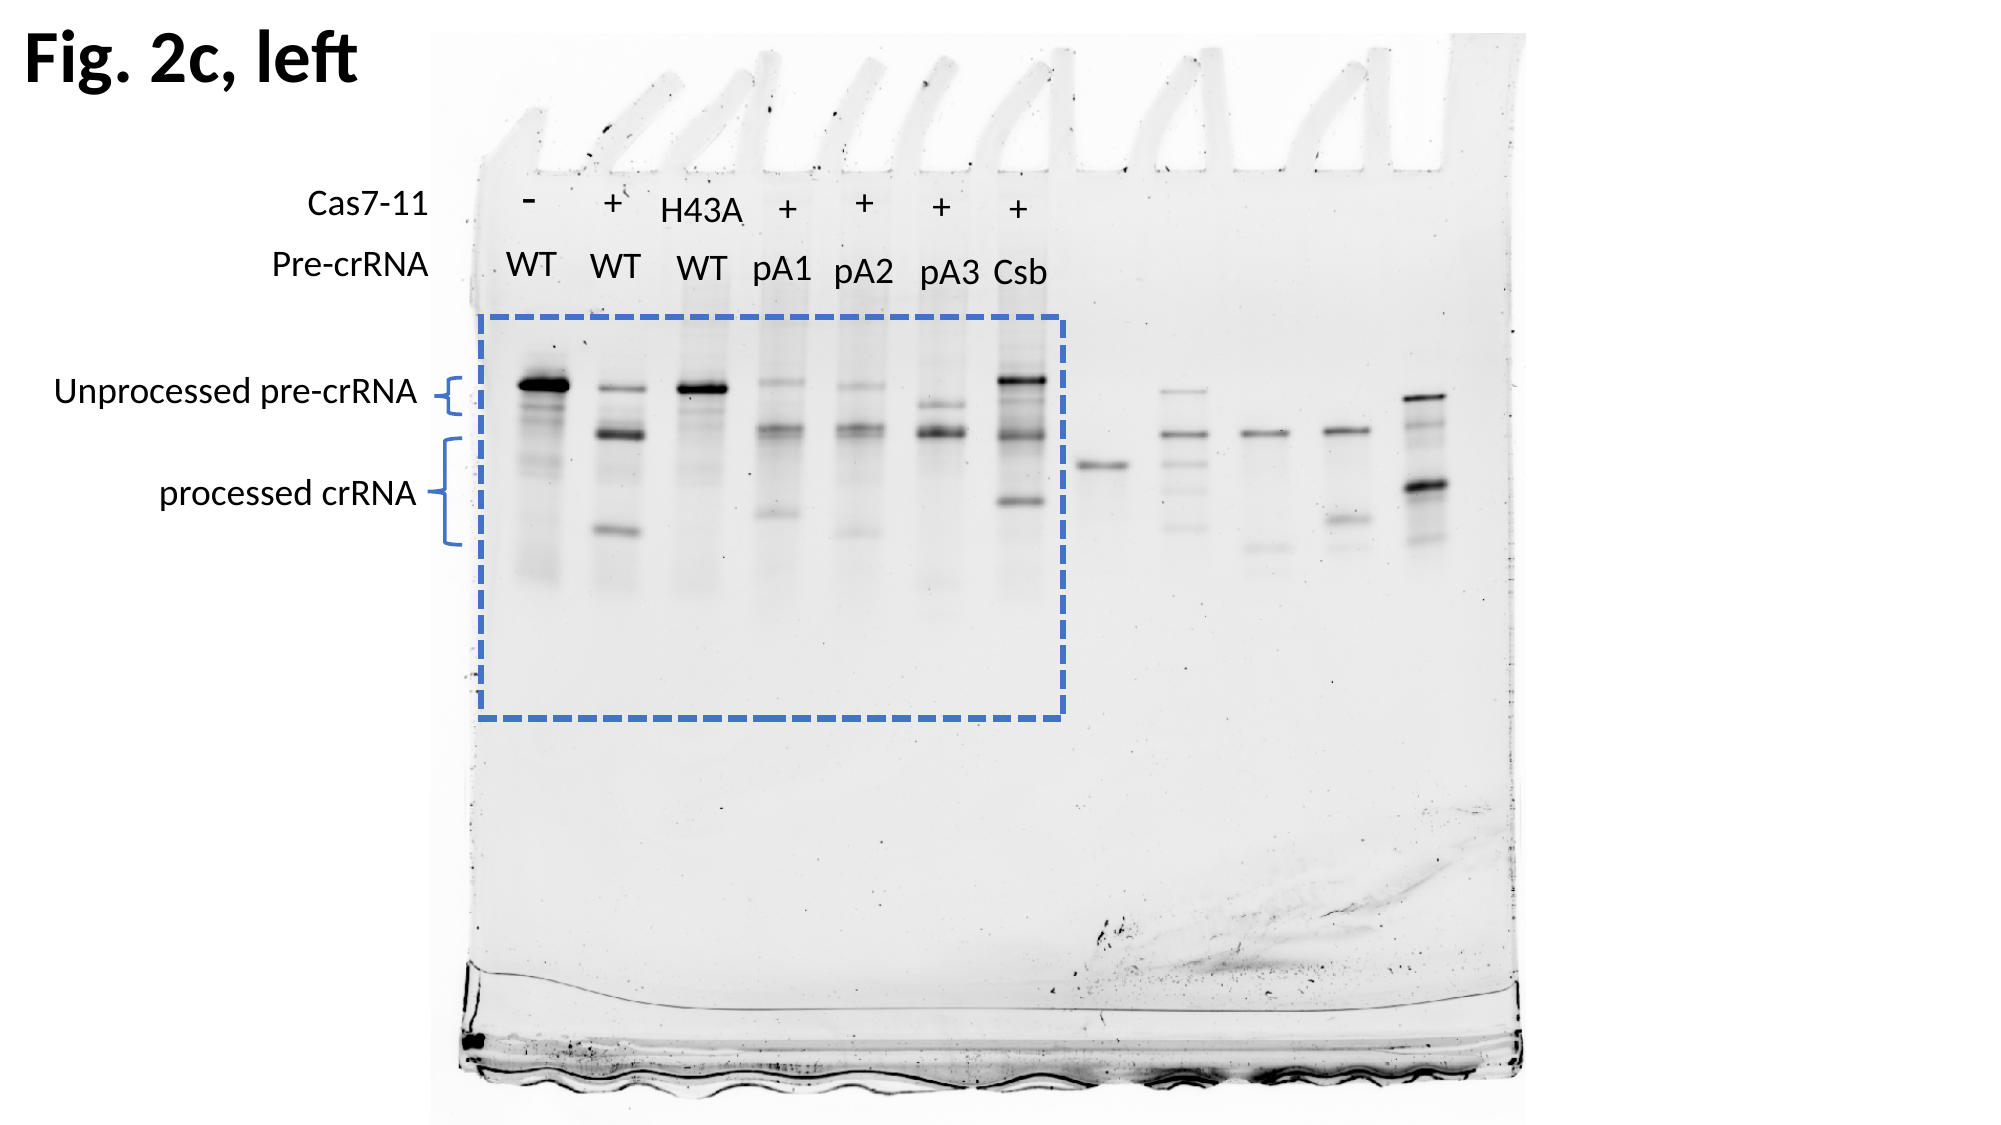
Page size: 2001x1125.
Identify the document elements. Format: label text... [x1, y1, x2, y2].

text_box processed crRNA [144, 460, 430, 521]
picture [430, 33, 1526, 1125]
text_box Fig. 2c, left [10, 0, 375, 105]
text_box Pre-crRNA [257, 231, 430, 291]
text_box Unprocessed pre-crRNA [38, 358, 430, 419]
text_box Cas7-11 [293, 170, 430, 231]
